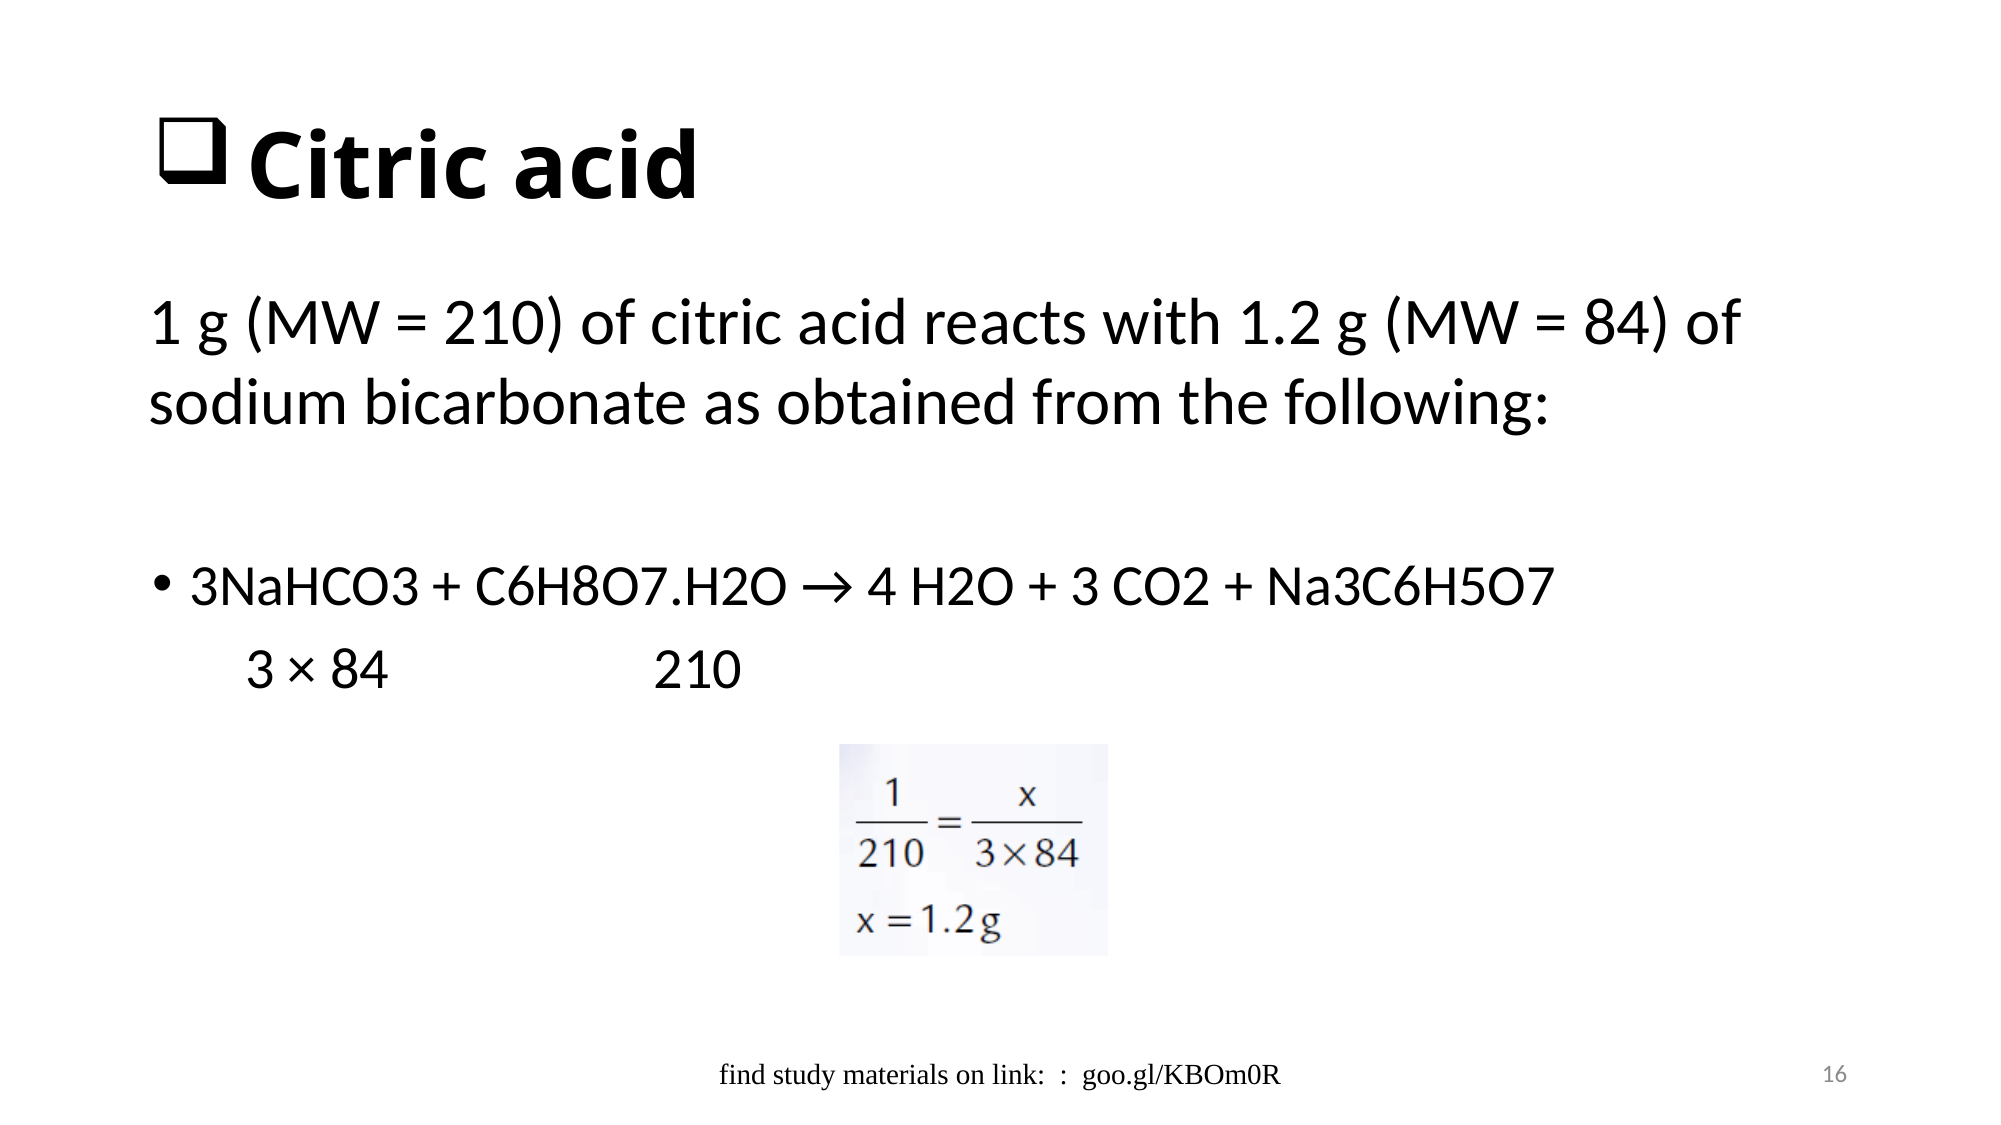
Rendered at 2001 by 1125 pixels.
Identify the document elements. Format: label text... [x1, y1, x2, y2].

list 3NaHCO3 + C6H8O7.H2O → 4 H2O + 3 CO2 + Na3C6H5O7 3 × 84 210 [137, 547, 1863, 974]
footer find study materials on link: : goo.gl/KBOm0R [662, 1042, 1338, 1103]
picture [839, 744, 1108, 956]
title Citric acid [137, 59, 1863, 278]
text_box 1 g (MW = 210) of citric acid reacts with 1.2 g (MW = 84) of sodium bicarbonate as obtained from the following: [134, 270, 1860, 445]
slide_number 16 [1412, 1042, 1863, 1103]
